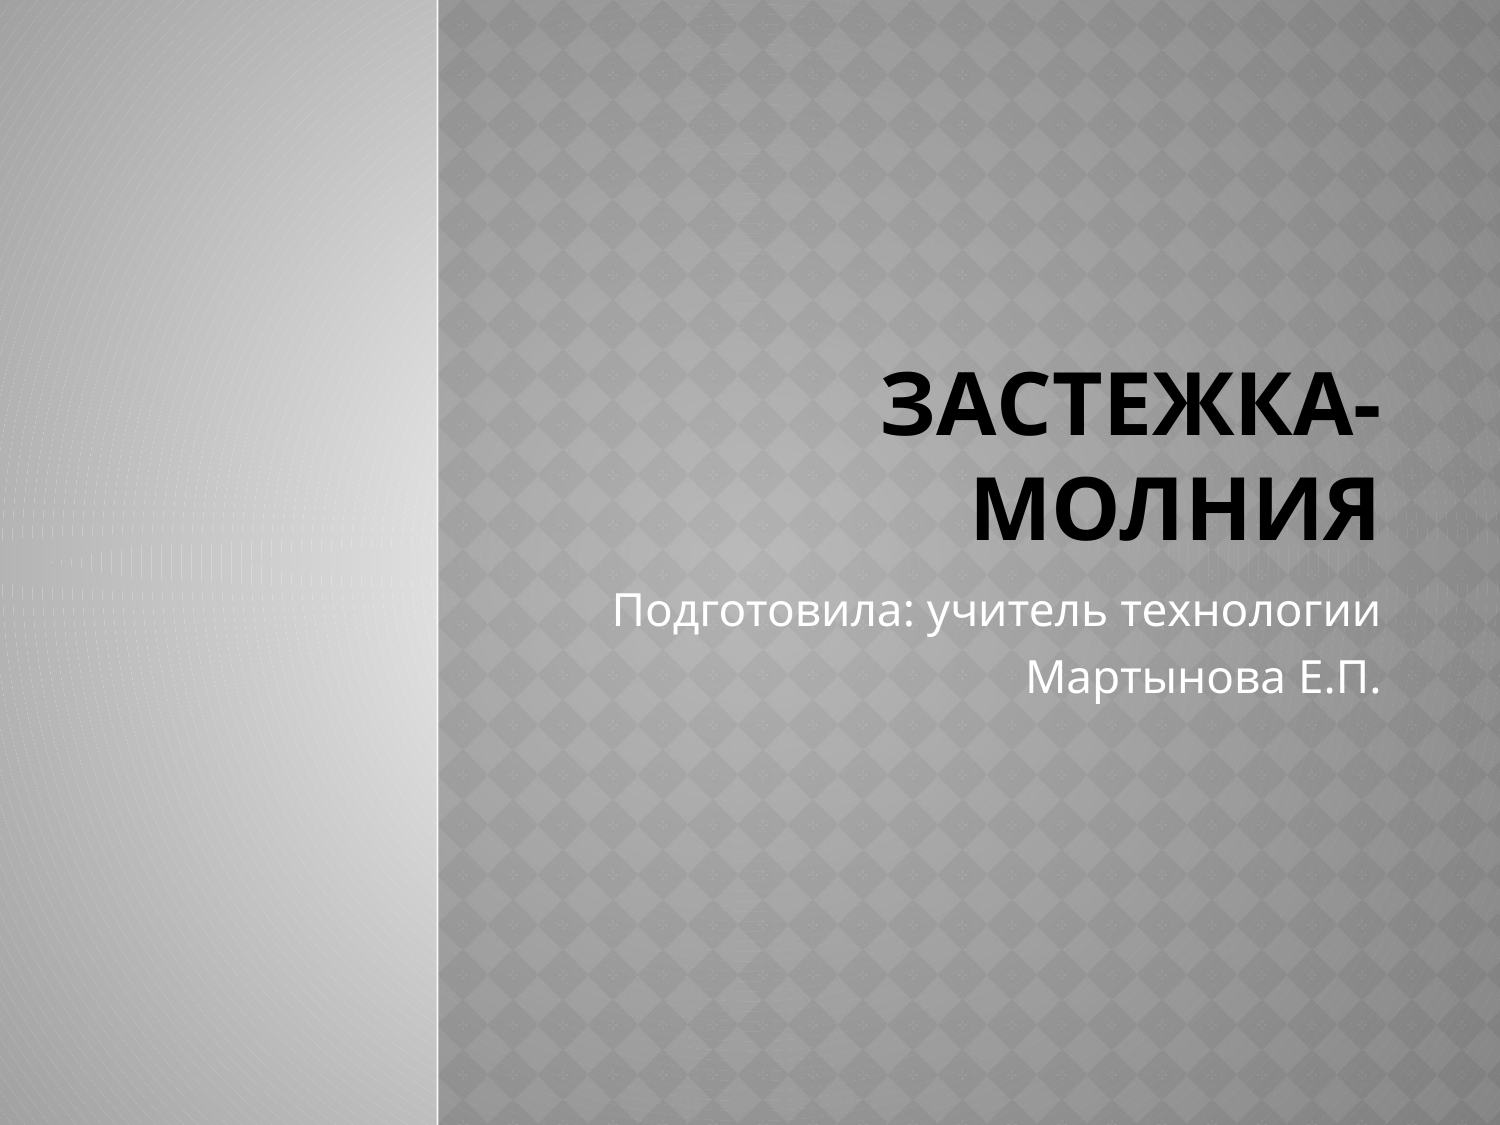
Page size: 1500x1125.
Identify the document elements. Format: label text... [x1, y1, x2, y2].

subtitle Подготовила: учитель технологии Мартынова Е.П. [550, 580, 1390, 762]
title Застежка-молния [552, 87, 1390, 558]
